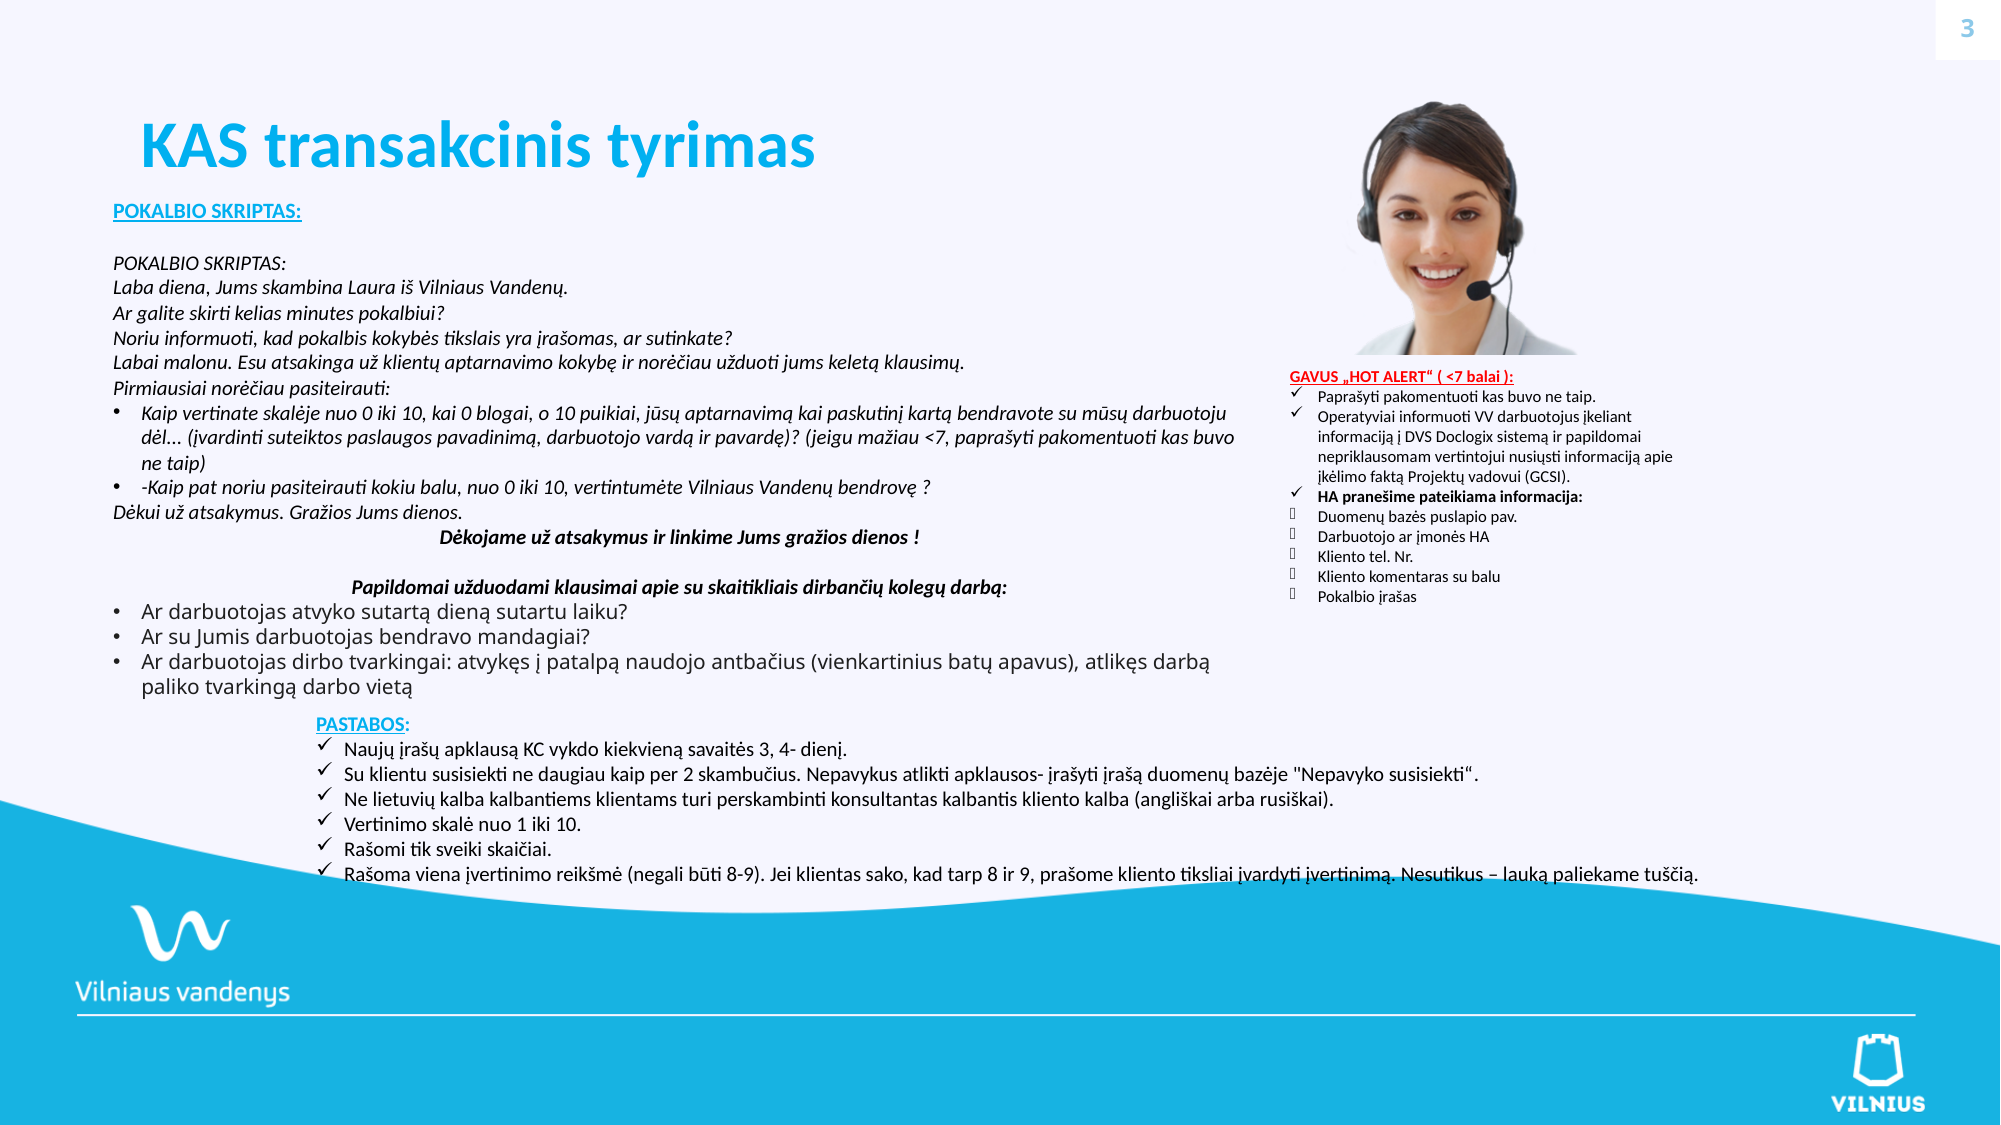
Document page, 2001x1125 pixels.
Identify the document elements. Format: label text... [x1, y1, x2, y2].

text_box KAS transakcinis tyrimas [126, 93, 838, 189]
picture [0, 795, 2000, 1125]
text_box POKALBIO SKRIPTAS: POKALBIO SKRIPTAS: Laba diena, Jums skambina Laura iš Vilniaus Vandenų. Ar galite skirti kelias minutes pokalbiui? Noriu informuoti, kad pokalbis kokybės tikslais yra įrašomas, ar sutinkate? Labai malonu. Esu atsakinga už klientų aptarnavimo kokybę ir norėčiau užduoti jums keletą klausimų. Pirmiausiai norėčiau pasiteirauti: Kaip vertinate skalėje nuo 0 iki 10, kai 0 blogai, o 10 puikiai, jūsų aptarnavimą kai paskutinį kartą bendravote su mūsų darbuotoju dėl... (įvardinti suteiktos paslaugos pavadinimą, darbuotojo vardą ir pavardę)? (jeigu mažiau <7, paprašyti pakomentuoti kas buvo ne taip) -Kaip pat noriu pasiteirauti kokiu balu, nuo 0 iki 10, vertintumėte Vilniaus Vandenų bendrovę ? Dėkui už atsakymus. Gražios Jums dienos. Dėkojame už atsakymus ir linkime Jums gražios dienos ! Papildomai užduodami klausimai apie su skaitikliais dirbančių kolegų darbą: Ar darbuotojas atvyko sutartą dieną sutartu laiku? Ar su Jumis darbuotojas bendravo mandagiai? Ar darbuotojas dirbo tvarkingai: atvykęs į patalpą naudojo antbačius (vienkartinius batų apavus), atlikęs darbą paliko tvarkingą darbo vietą [98, 189, 1261, 732]
text_box GAVUS „HOT ALERT“ ( <7 balai ): Paprašyti pakomentuoti kas buvo ne taip. Operatyviai informuoti VV darbuotojus įkeliant informaciją į DVS Doclogix sistemą ir papildomai nepriklausomam vertintojui nusiųsti informaciją apie įkėlimo faktą Projektų vadovui (GCSI). HA pranešime pateikiama informacija: Duomenų bazės puslapio pav. Darbuotojo ar įmonės HA Kliento tel. Nr. Kliento komentaras su balu Pokalbio įrašas [1274, 358, 1699, 613]
text_box PASTABOS: Naujų įrašų apklausą KC vykdo kiekvieną savaitės 3, 4- dienį. Su klientu susisiekti ne daugiau kaip per 2 skambučius. Nepavykus atlikti apklausos- įrašyti įrašą duomenų bazėje "Nepavyko susisiekti“. Ne lietuvių kalba kalbantiems klientams turi perskambinti konsultantas kalbantis kliento kalba (angliškai arba rusiškai). Vertinimo skalė nuo 1 iki 10. Rašomi tik sveiki skaičiai. Rašoma viena įvertinimo reikšmė (negali būti 8-9). Jei klientas sako, kad tarp 8 ir 9, prašome kliento tiksliai įvardyti įvertinimą. Nesutikus – lauką paliekame tuščią. [301, 703, 1734, 894]
slide_number 3 [1935, 0, 2000, 60]
picture [1296, 91, 1592, 355]
